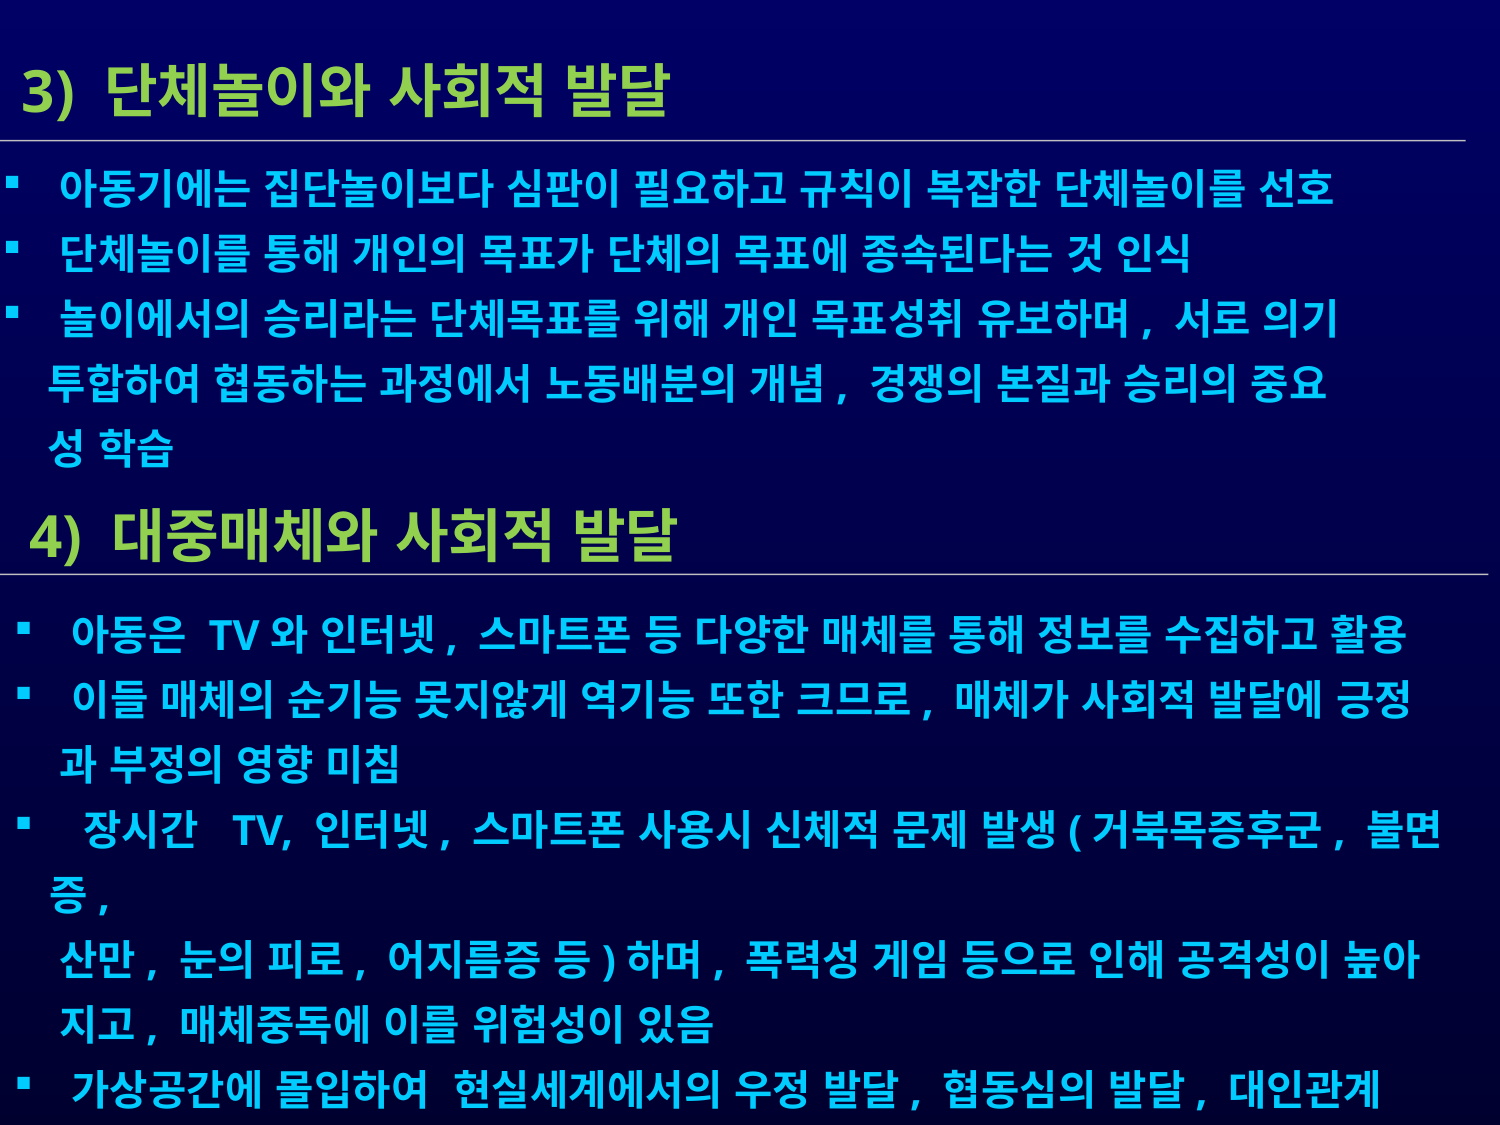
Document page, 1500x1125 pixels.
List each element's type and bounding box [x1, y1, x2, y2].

text_box [0, 46, 1500, 1125]
